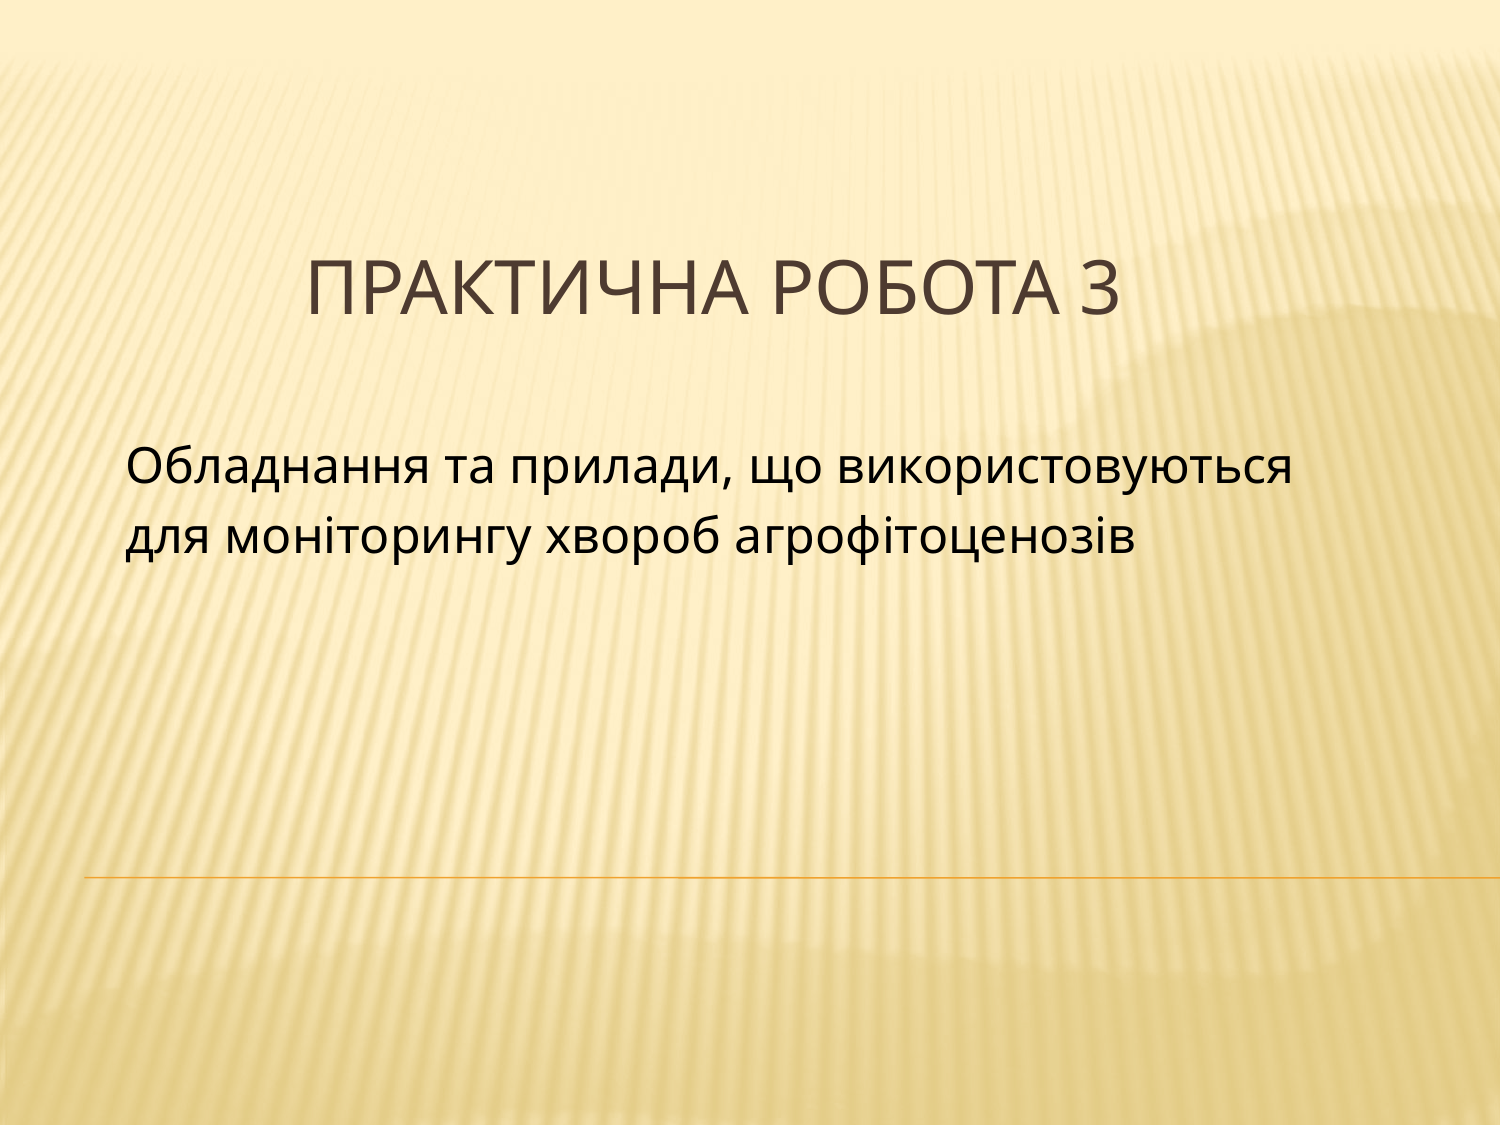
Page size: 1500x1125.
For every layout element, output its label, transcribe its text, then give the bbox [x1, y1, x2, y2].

title Практична робота 3 [289, 231, 1500, 433]
subtitle Обладнання та прилади, що використовуються для моніторингу хвороб агрофітоценозів [110, 420, 1499, 571]
